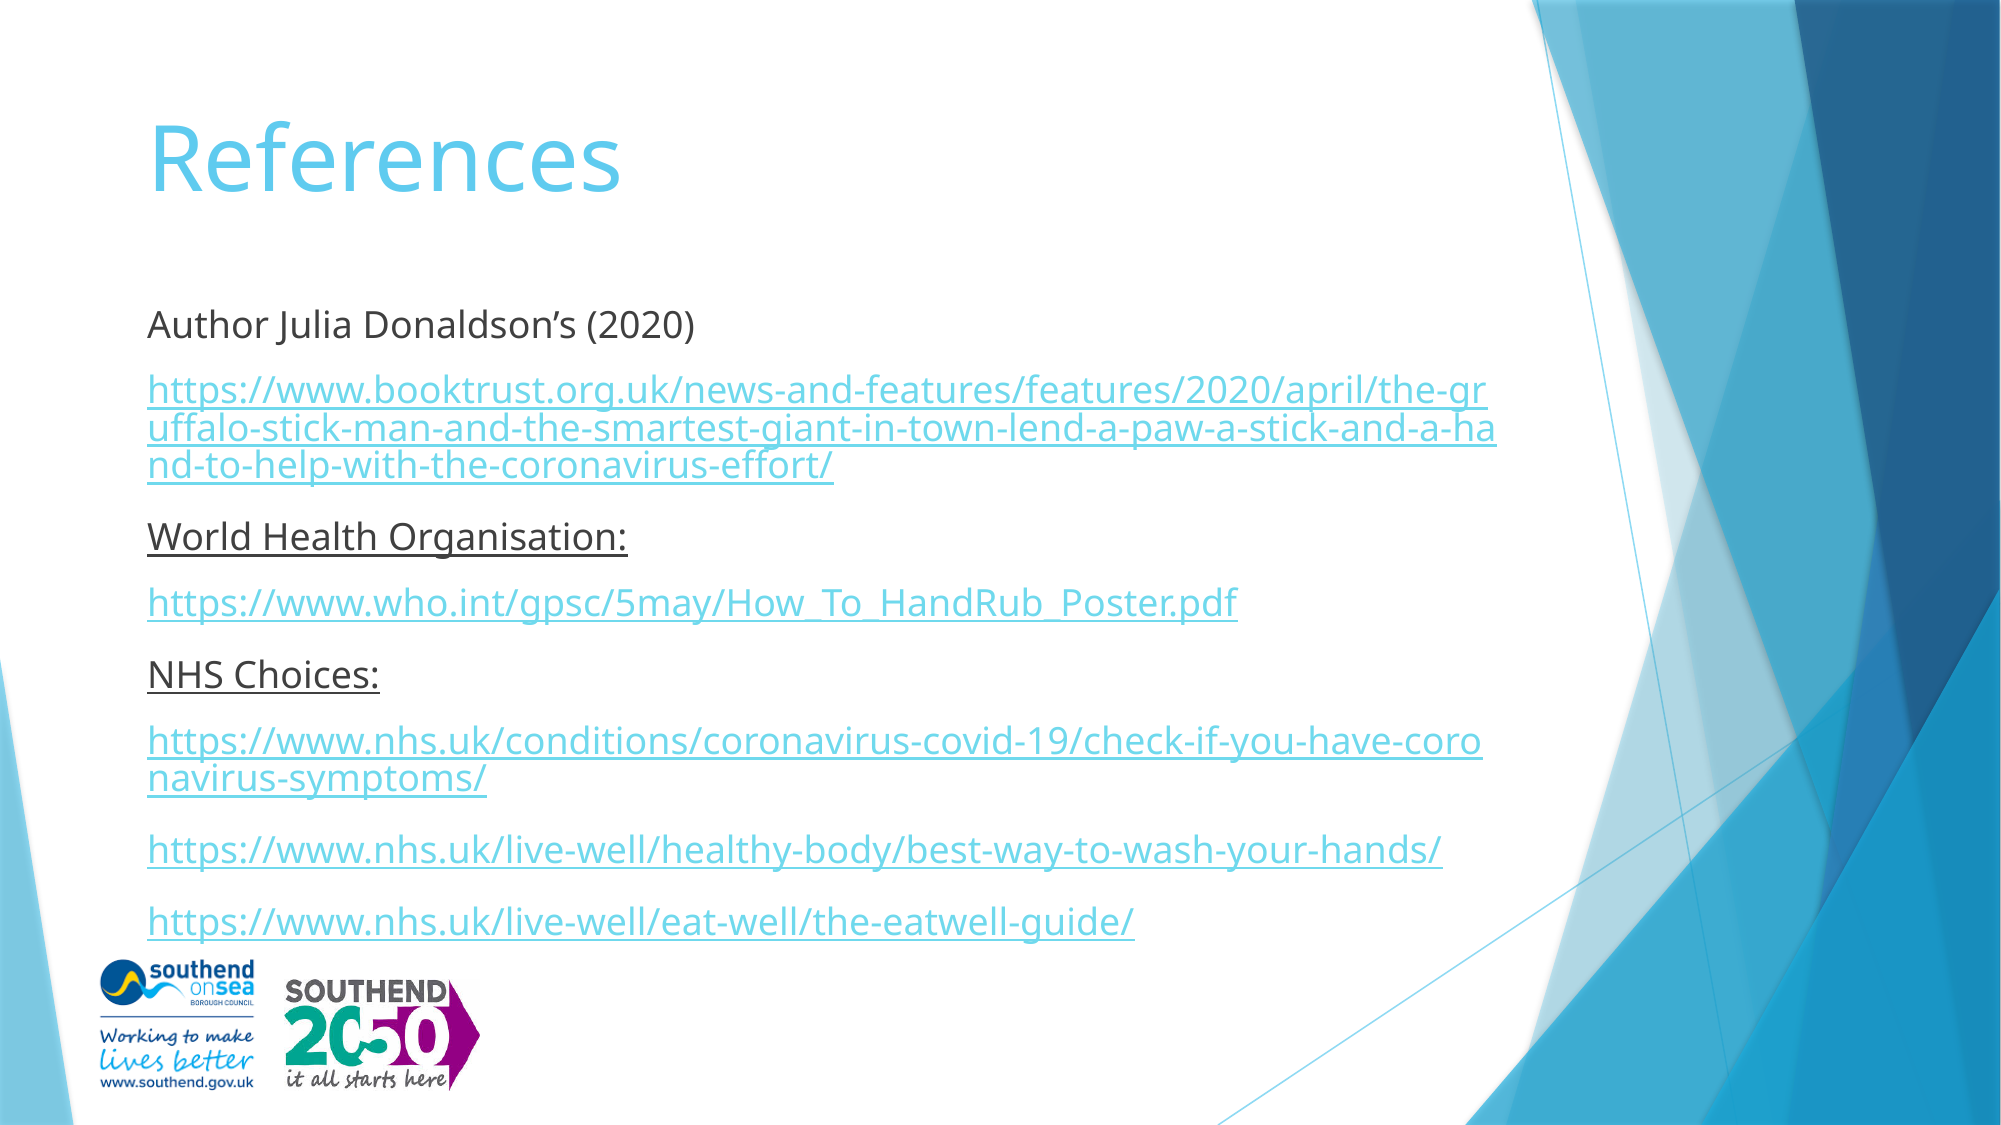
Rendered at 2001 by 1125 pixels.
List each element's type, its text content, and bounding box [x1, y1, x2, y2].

title References [132, 45, 1522, 264]
picture [284, 979, 480, 1091]
list Author Julia Donaldson’s (2020) https://www.booktrust.org.uk/news-and-features/features/2020/april/the-gruffalo-stick-man-and-the-smartest-giant-in-town-lend-a-paw-a-stick-and-a-hand-to-help-with-the-coronavirus-effort/ World Health Organisation: https://www.who.int/gpsc/5may/How_To_HandRub_Poster.pdf NHS Choices: https://www.nhs.uk/conditions/coronavirus-covid-19/check-if-you-have-coronavirus-symptoms/ https://www.nhs.uk/live-well/healthy-body/best-way-to-wash-your-hands/ https://www.nhs.uk/live-well/eat-well/the-eatwell-guide/ [132, 293, 1522, 951]
picture [92, 949, 271, 1102]
